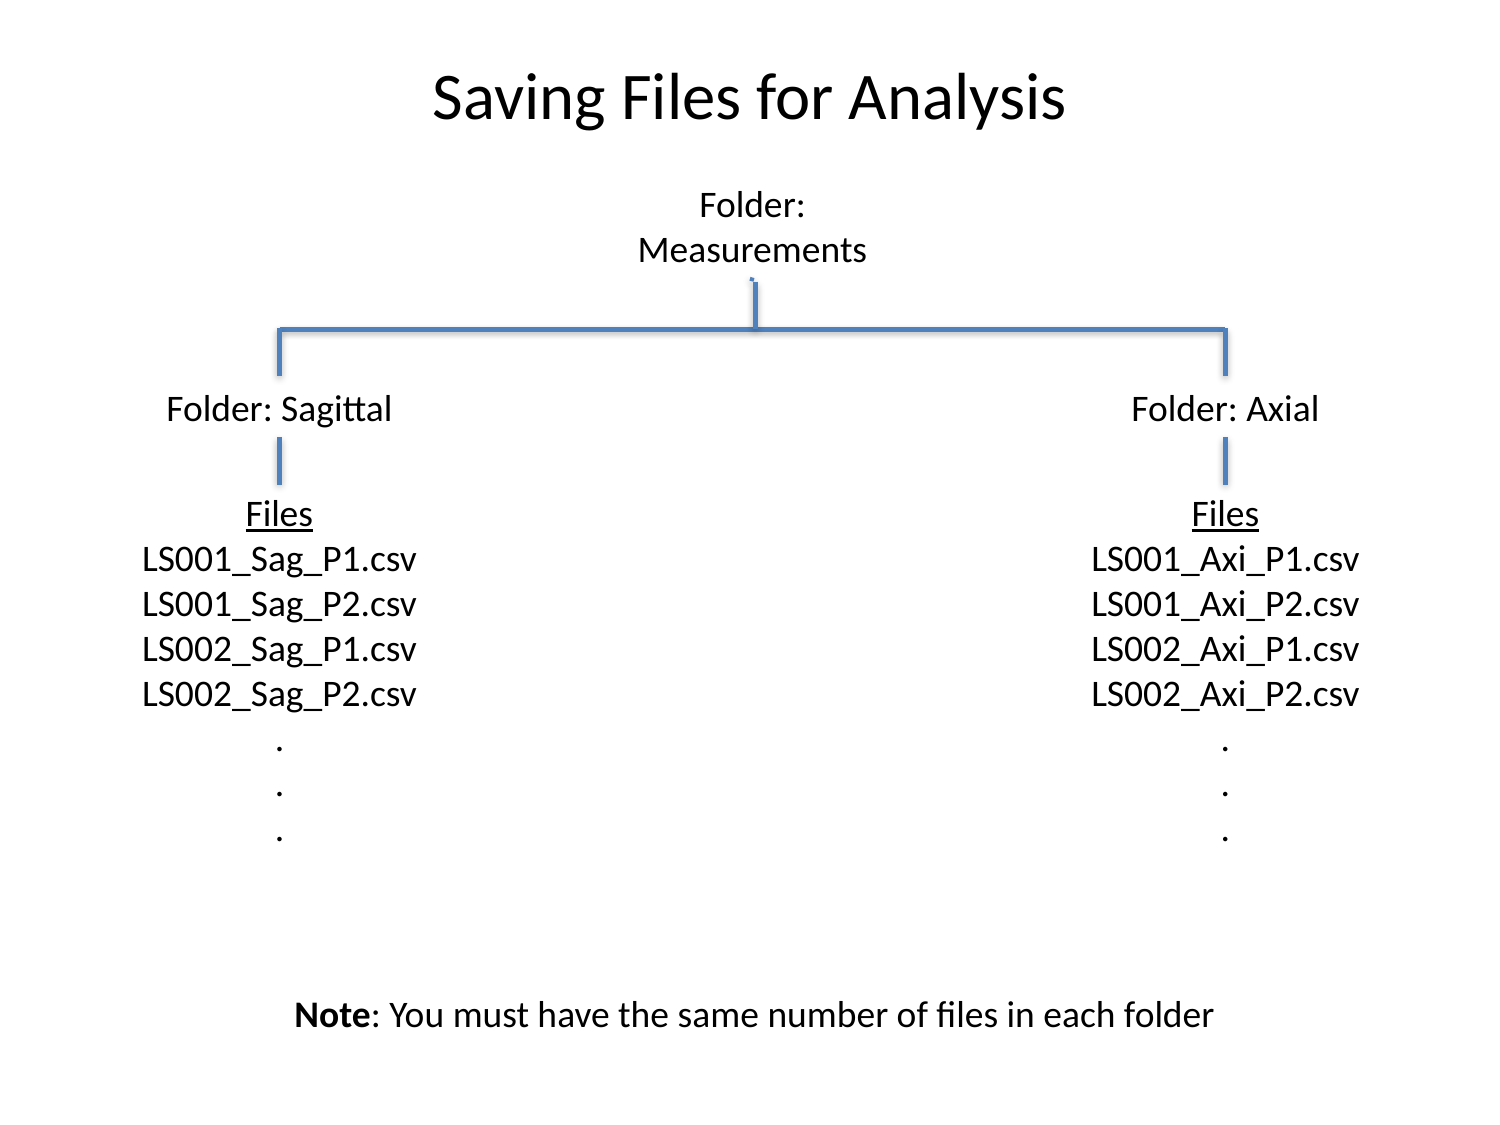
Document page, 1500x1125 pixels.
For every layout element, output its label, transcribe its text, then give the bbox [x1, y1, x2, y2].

text_box Folder: Measurements [594, 172, 911, 278]
text_box Files LS001_Axi_P1.csv LS001_Axi_P2.csv LS002_Axi_P1.csv LS002_Axi_P2.csv . . . [1067, 481, 1384, 902]
text_box Folder: Axial [1067, 376, 1384, 437]
text_box Files LS001_Sag_P1.csv LS001_Sag_P2.csv LS002_Sag_P1.csv LS002_Sag_P2.csv . . . [121, 481, 438, 857]
title Saving Files for Analysis [75, 0, 1425, 187]
text_box Folder: Sagittal [121, 376, 438, 437]
text_box Note: You must have the same number of files in each folder [279, 982, 1381, 1043]
